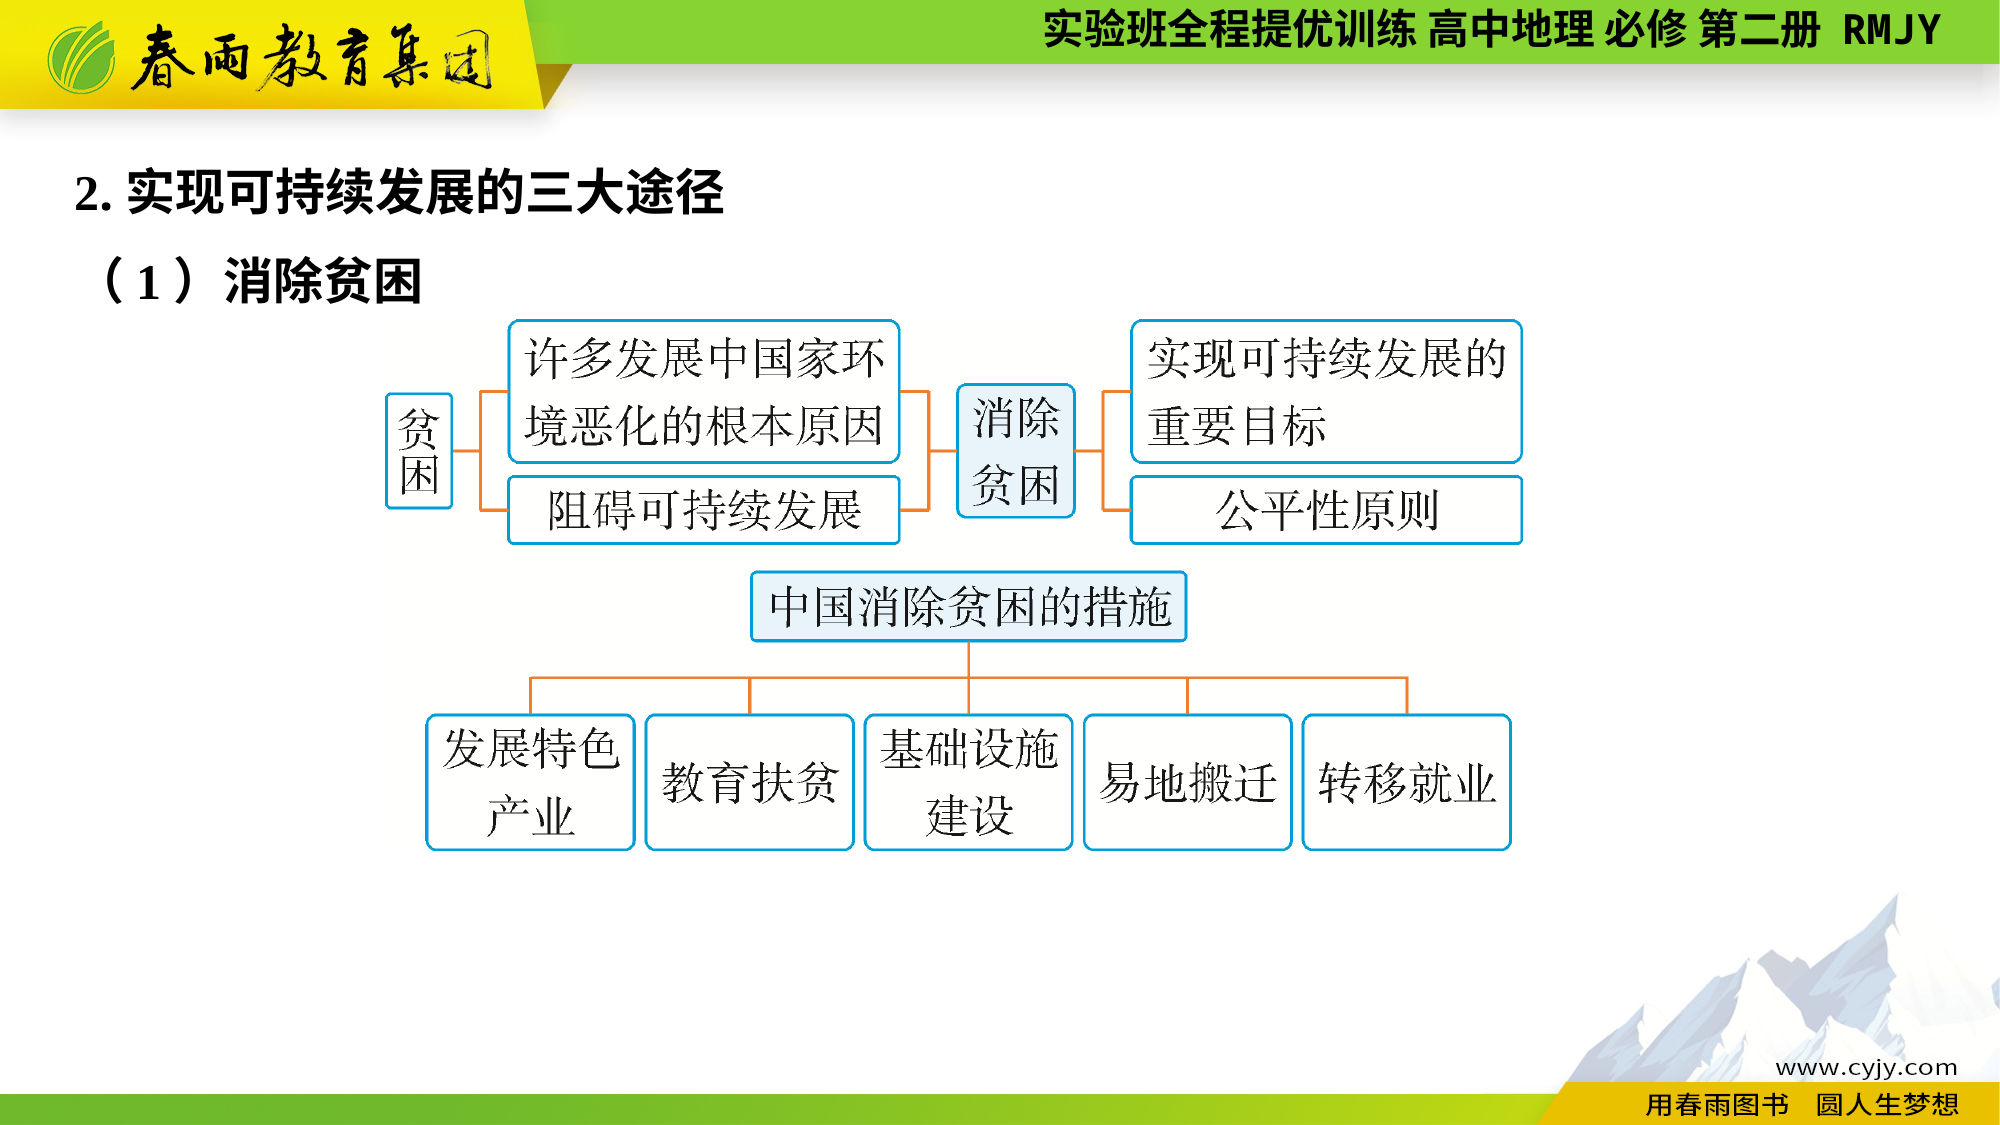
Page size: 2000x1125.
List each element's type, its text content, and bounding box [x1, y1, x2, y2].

list 2.实现可持续发展的三大途径 （1）消除贫困 [59, 122, 1944, 320]
picture [0, 0, 2000, 1125]
